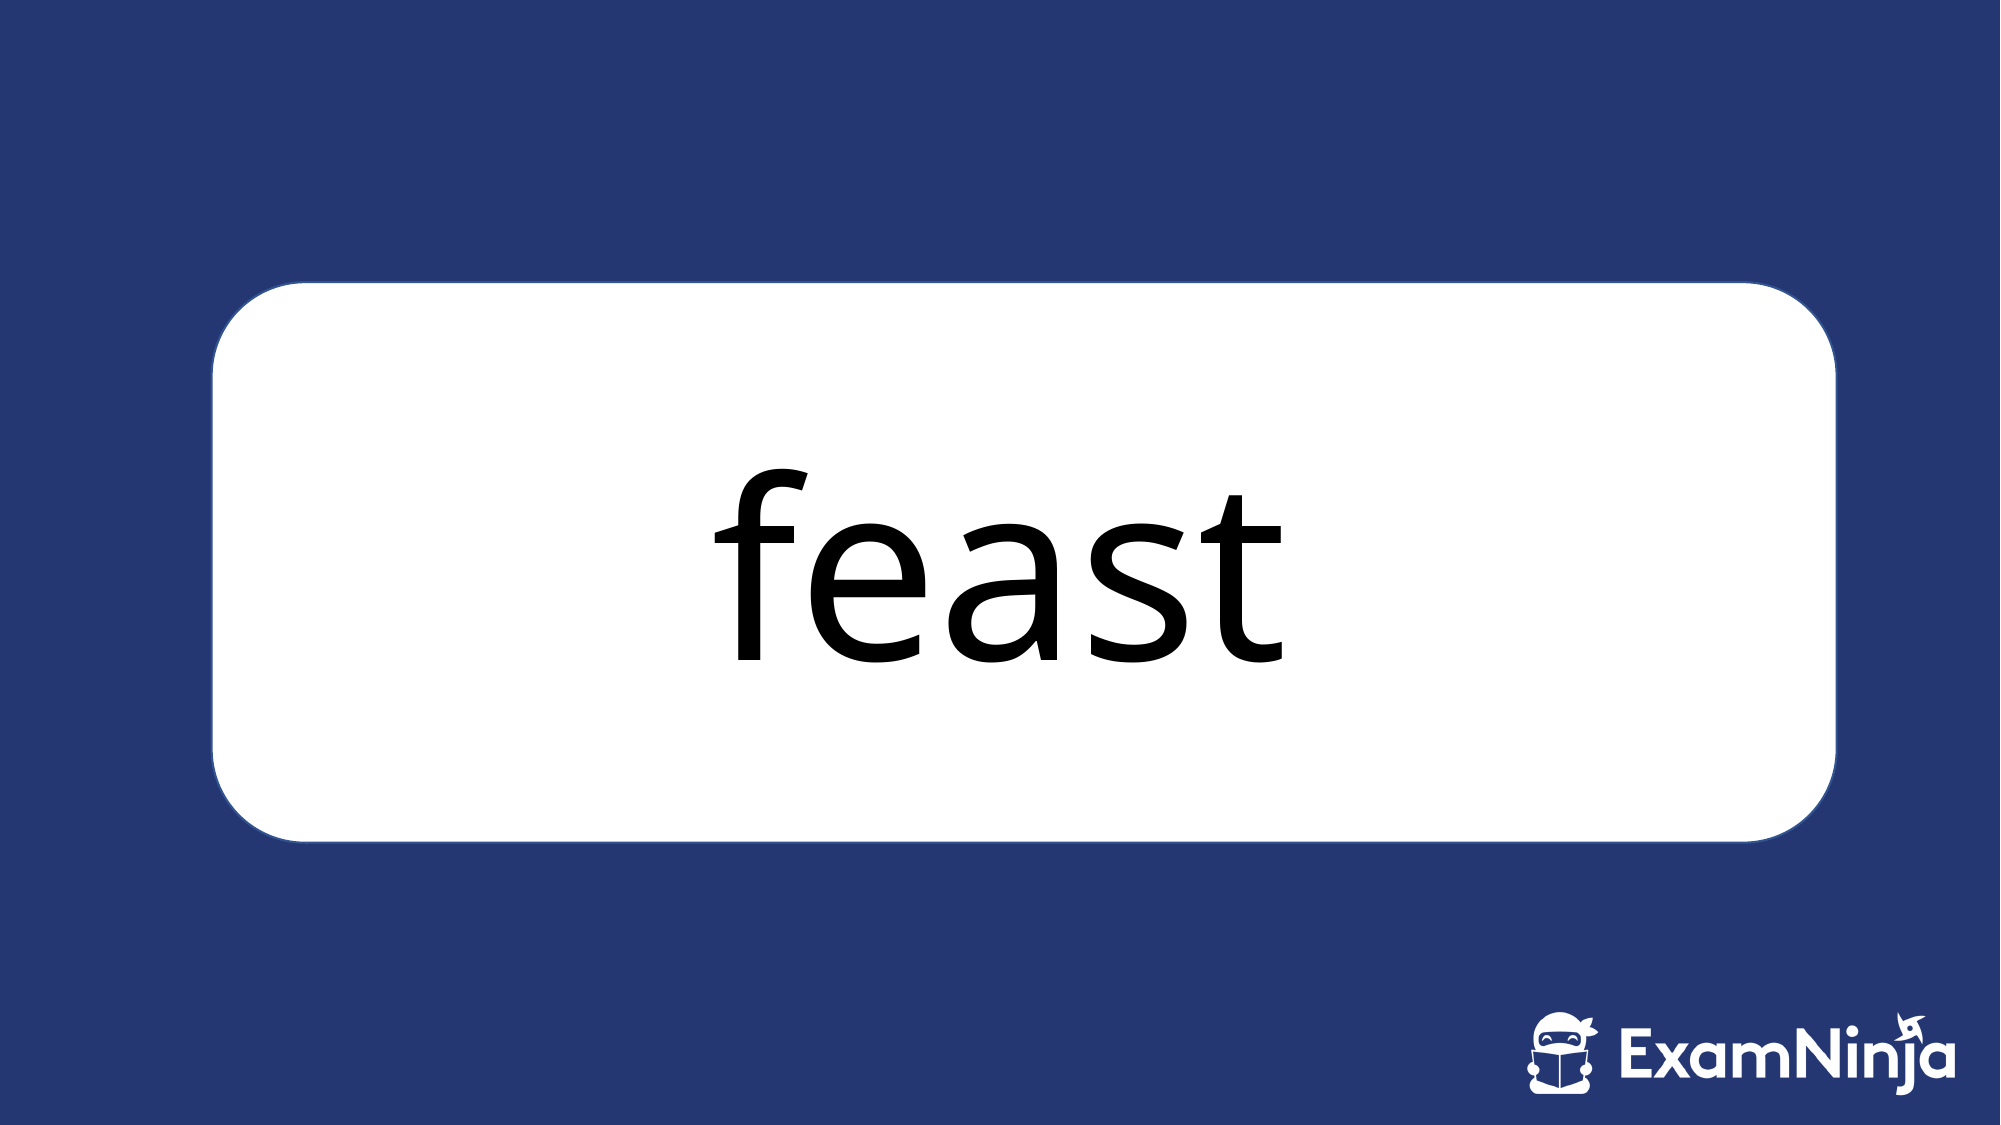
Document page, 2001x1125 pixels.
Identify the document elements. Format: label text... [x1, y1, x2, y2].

text_box feast [143, 403, 1857, 719]
text_box [210, 281, 1838, 403]
text_box [210, 719, 1838, 844]
picture [1501, 1003, 1979, 1102]
